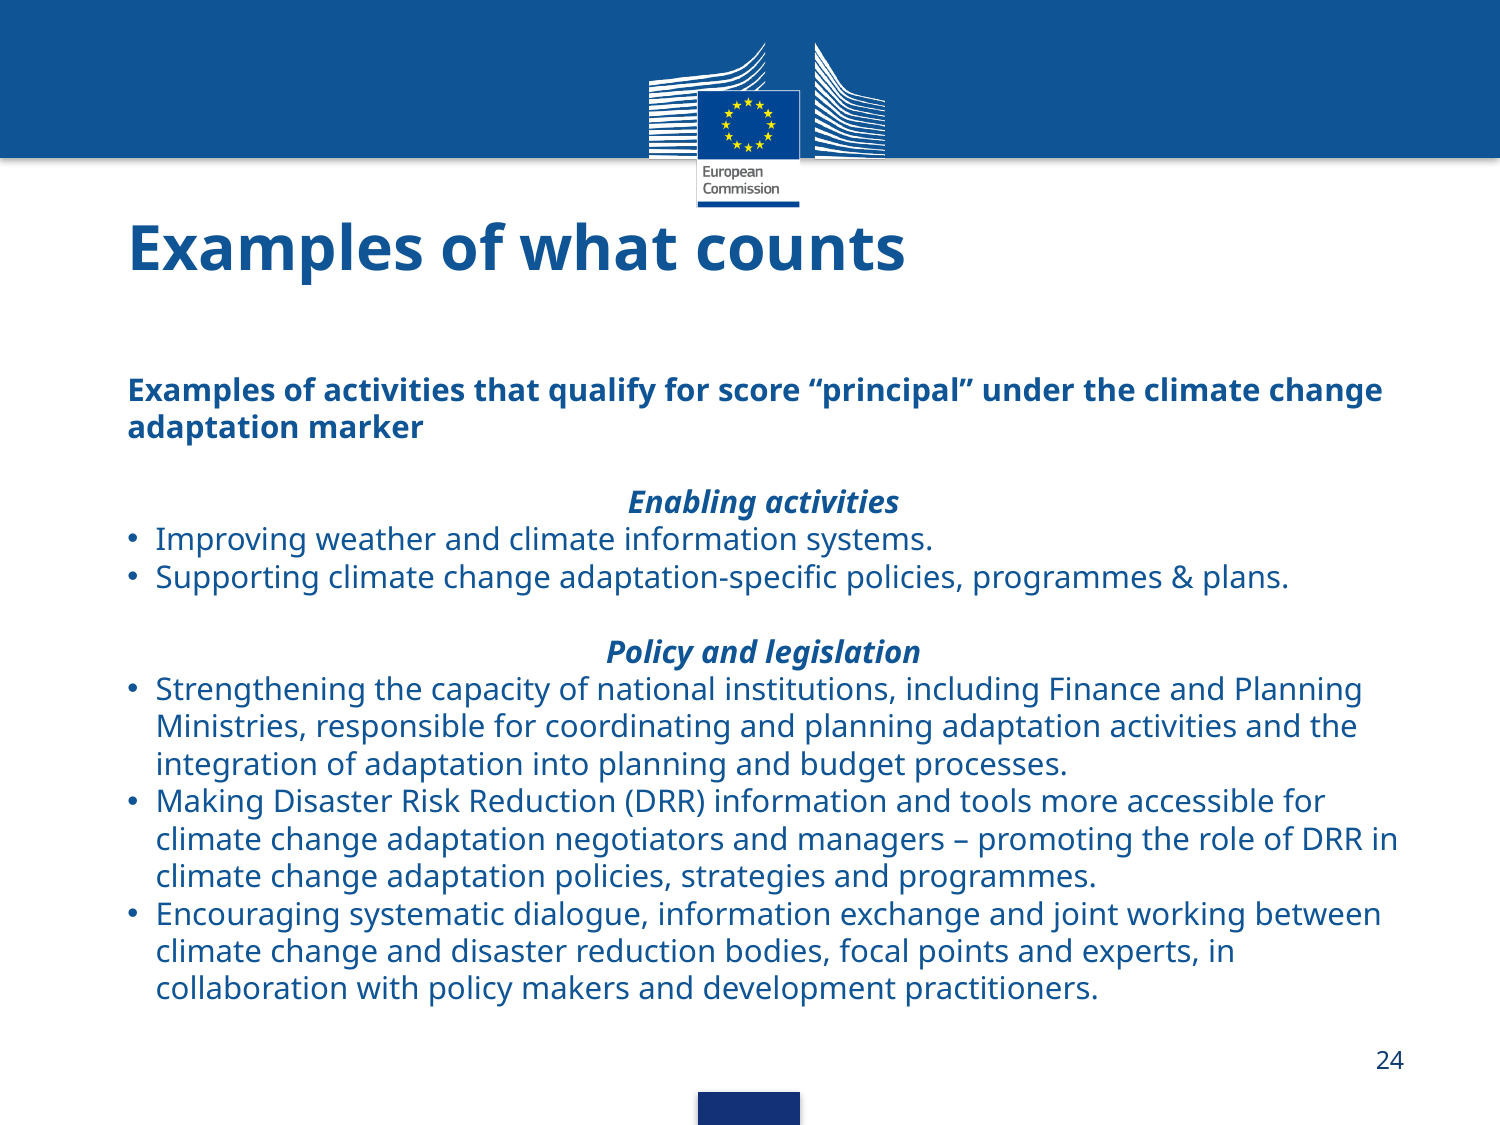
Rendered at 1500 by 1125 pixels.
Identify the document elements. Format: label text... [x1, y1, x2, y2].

picture [649, 42, 885, 144]
title Examples of what counts [112, 144, 1463, 347]
text_box Examples of activities that qualify for score “principal” under the climate change adaptation marker Enabling activities Improving weather and climate information systems. Supporting climate change adaptation-specific policies, programmes & plans. Policy and legislation Strengthening the capacity of national institutions, including Finance and Planning Ministries, responsible for coordinating and planning adaptation activities and the integration of adaptation into planning and budget processes. Making Disaster Risk Reduction (DRR) information and tools more accessible for climate change adaptation negotiators and managers – promoting the role of DRR in climate change adaptation policies, strategies and programmes. Encouraging systematic dialogue, information exchange and joint working between climate change and disaster reduction bodies, focal points and experts, in collaboration with policy makers and development practitioners. [112, 362, 1424, 1014]
